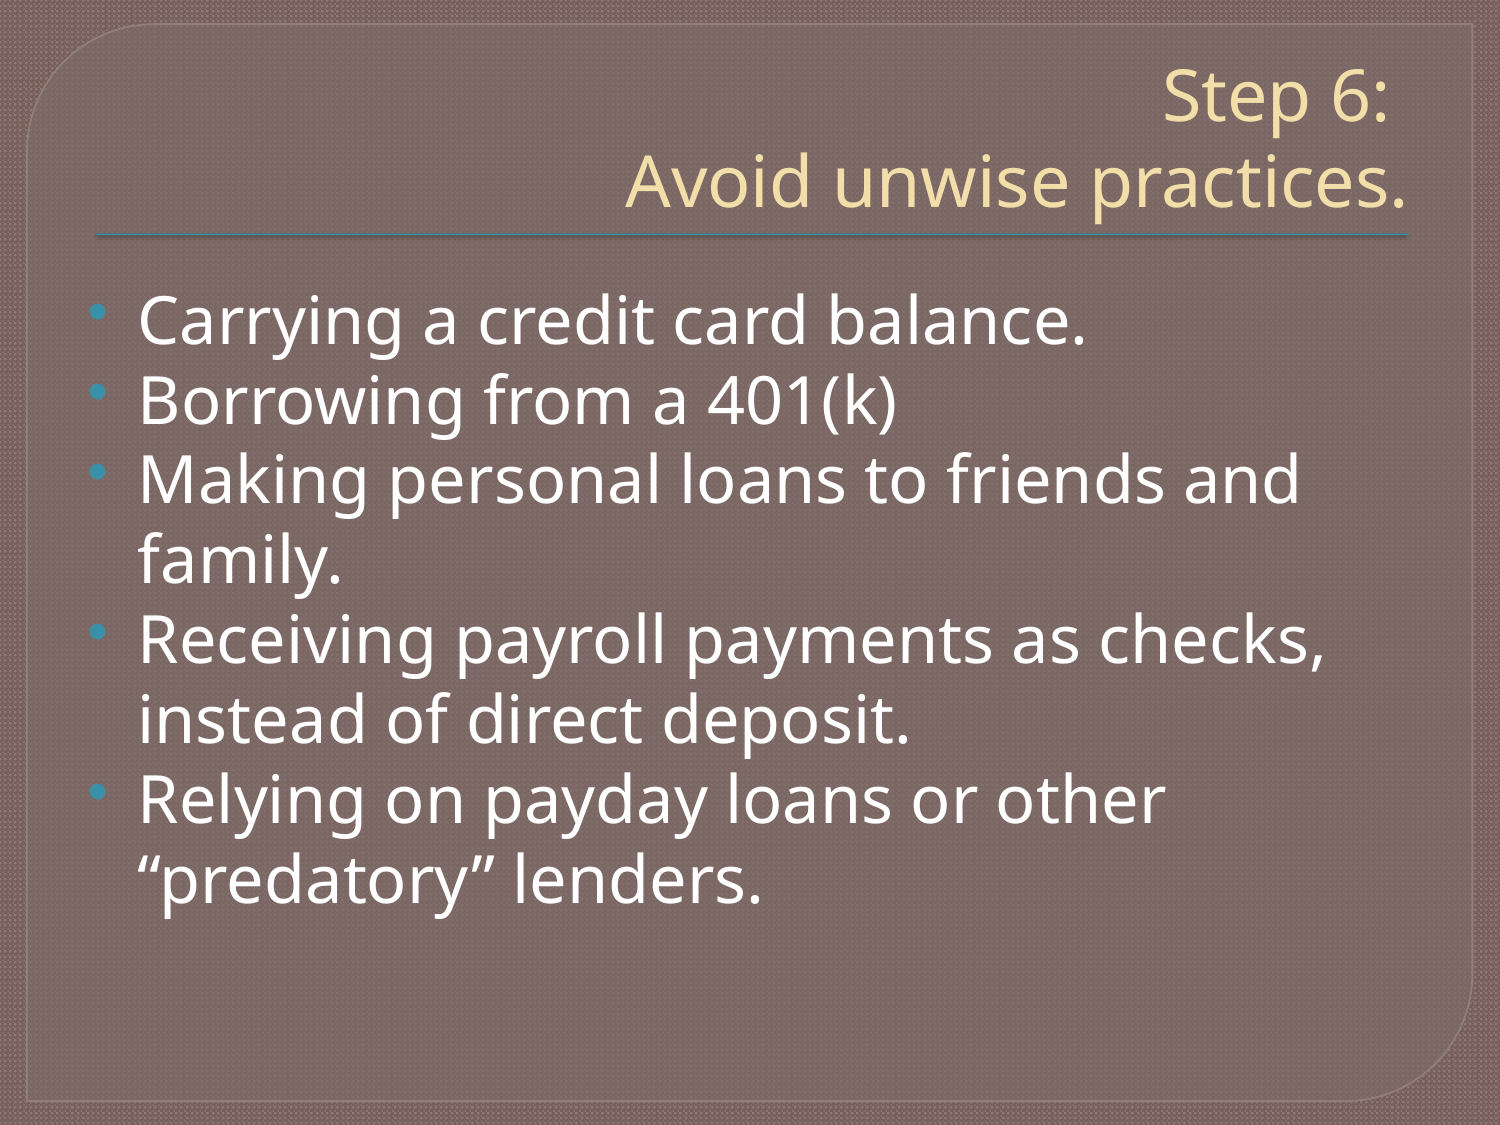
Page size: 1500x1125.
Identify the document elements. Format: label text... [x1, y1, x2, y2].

title Step 6: Avoid unwise practices. [75, 41, 1425, 230]
list Carrying a credit card balance. Borrowing from a 401(k) Making personal loans to friends and family. Receiving payroll payments as checks, instead of direct deposit. Relying on payday loans or other “predatory” lenders. [75, 270, 1425, 1013]
